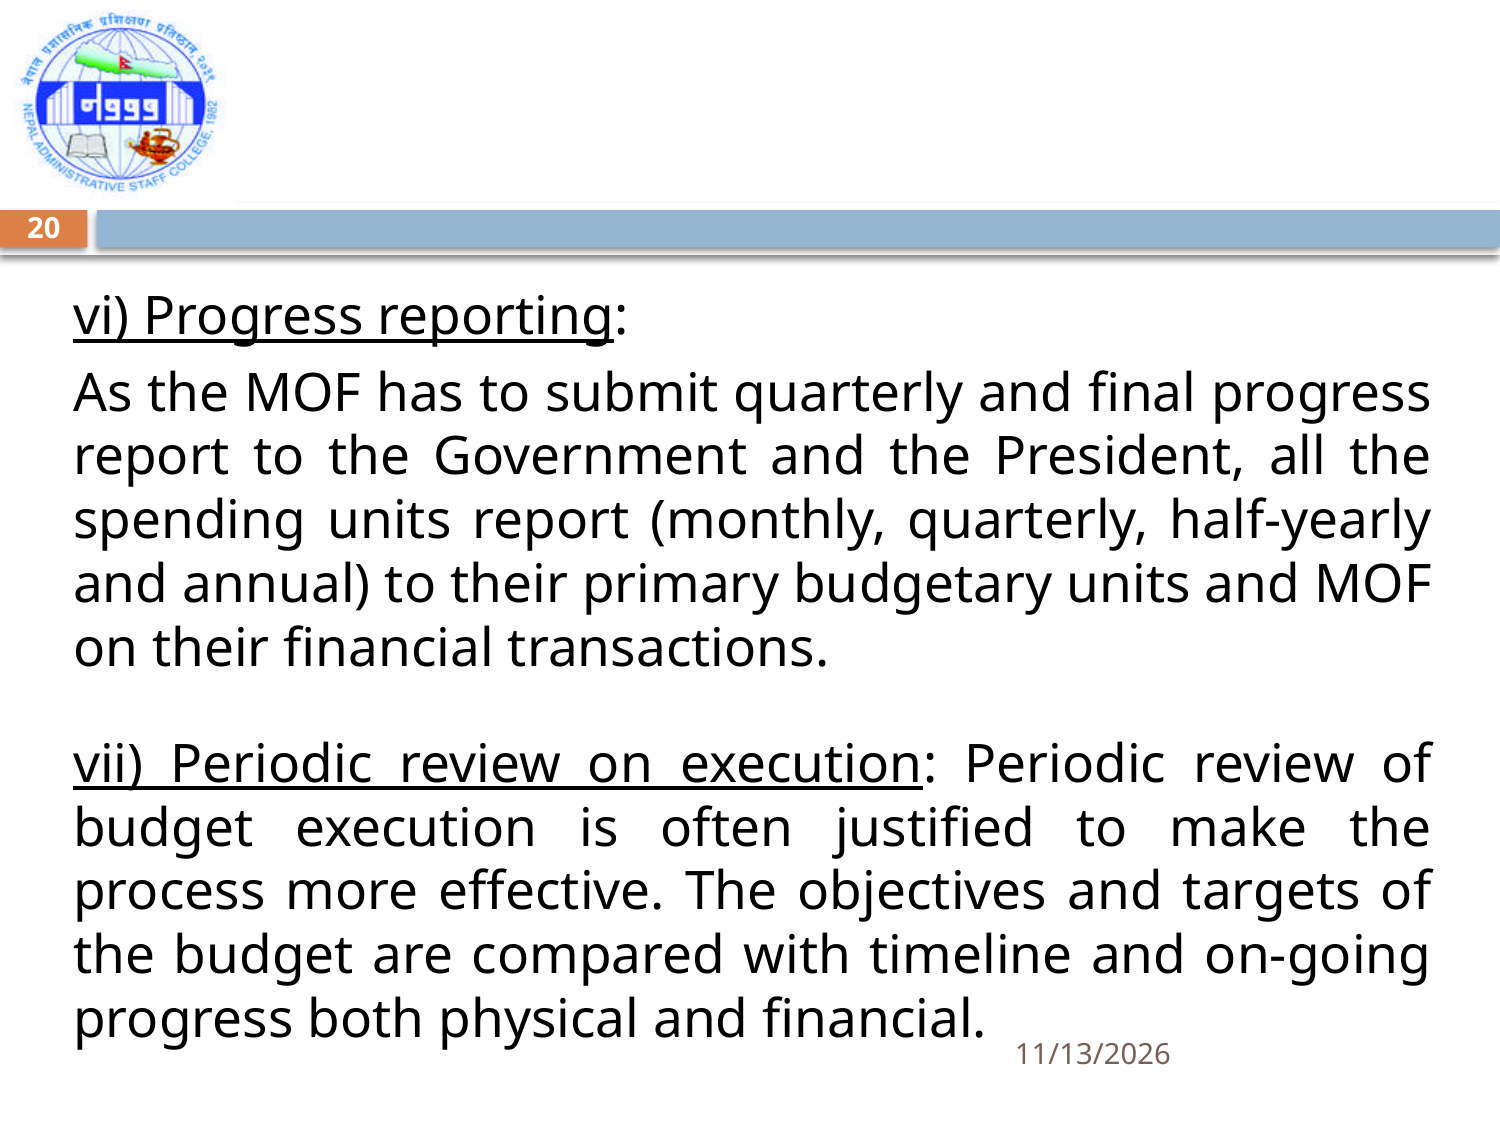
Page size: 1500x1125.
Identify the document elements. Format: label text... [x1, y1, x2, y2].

list vi) Progress reporting: As the MOF has to submit quarterly and final progress report to the Government and the President, all the spending units report (monthly, quarterly, half-yearly and annual) to their primary budgetary units and MOF on their financial transactions. vii) Periodic review on execution: Periodic review of budget execution is often justified to make the process more effective. The objectives and targets of the budget are compared with timeline and on-going progress both physical and financial. [58, 273, 1448, 1093]
picture [1, 0, 236, 208]
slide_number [999, 1025, 1438, 1085]
slide_number 20 [0, 208, 88, 249]
